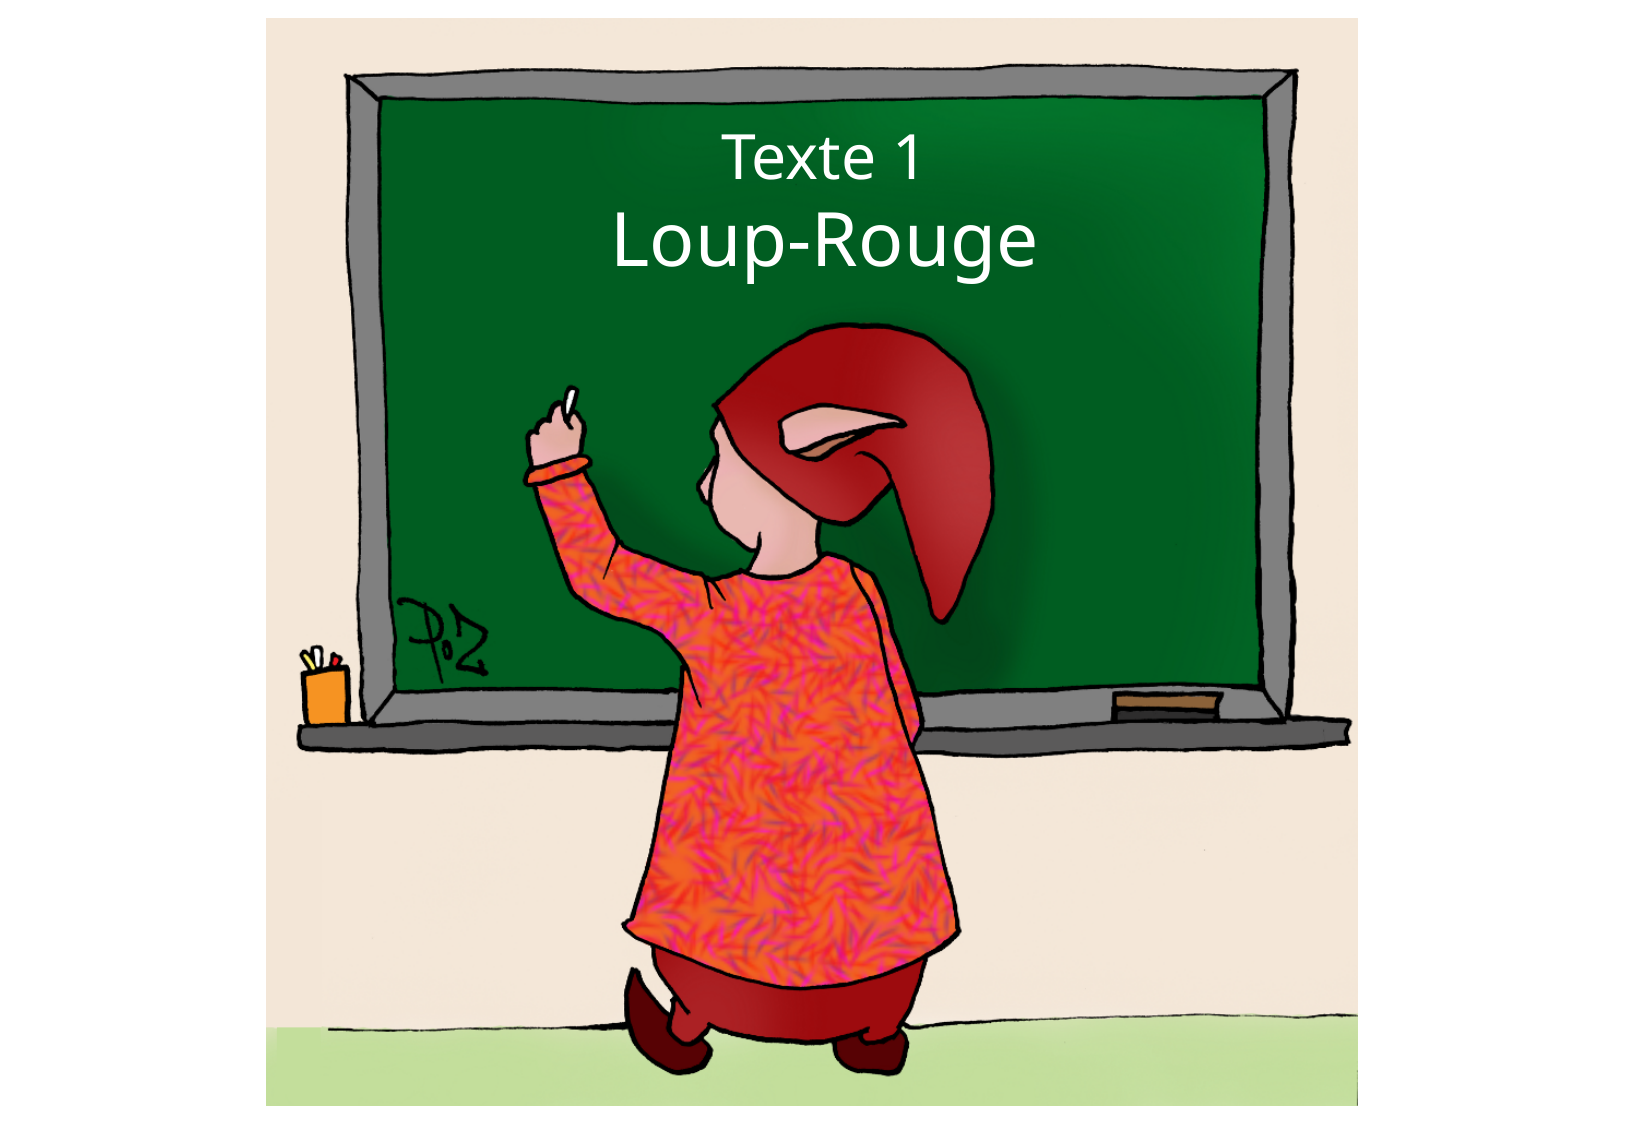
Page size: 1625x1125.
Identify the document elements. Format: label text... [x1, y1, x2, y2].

text_box Texte 1 Loup-Rouge [377, 101, 1273, 297]
picture [266, 18, 1358, 1106]
